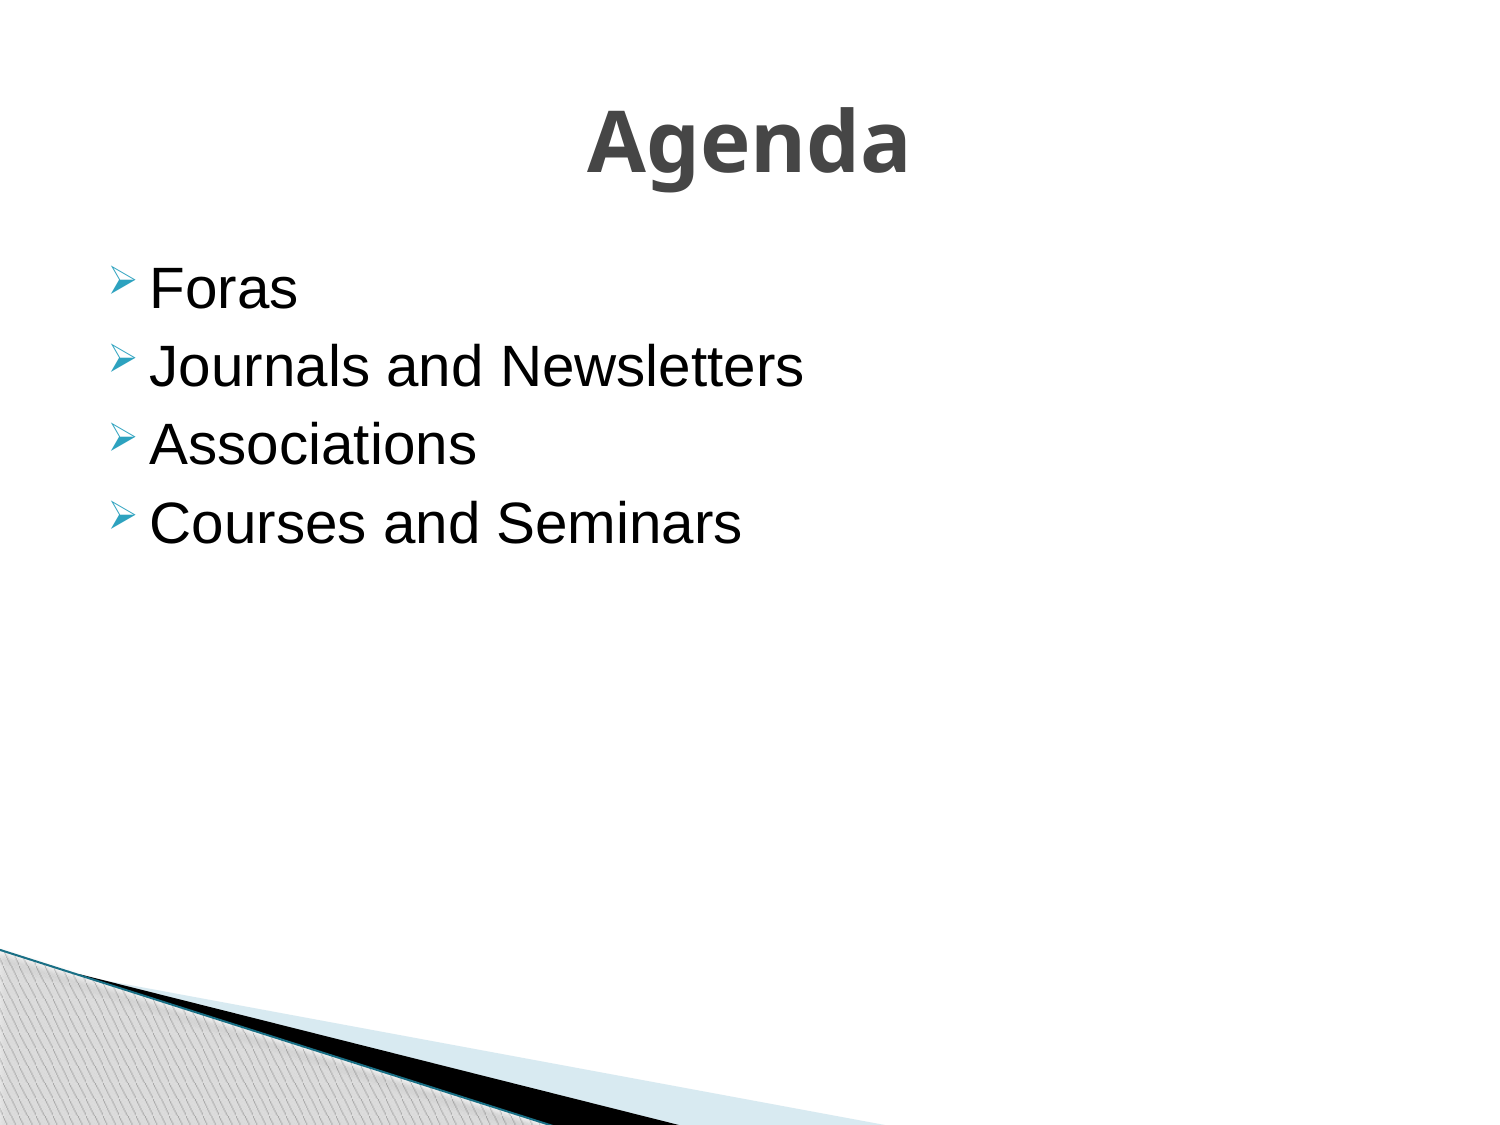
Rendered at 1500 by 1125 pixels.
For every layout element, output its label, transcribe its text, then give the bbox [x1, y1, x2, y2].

list Foras Journals and Newsletters Associations Courses and Seminars [75, 243, 1425, 986]
title Agenda [75, 45, 1425, 233]
